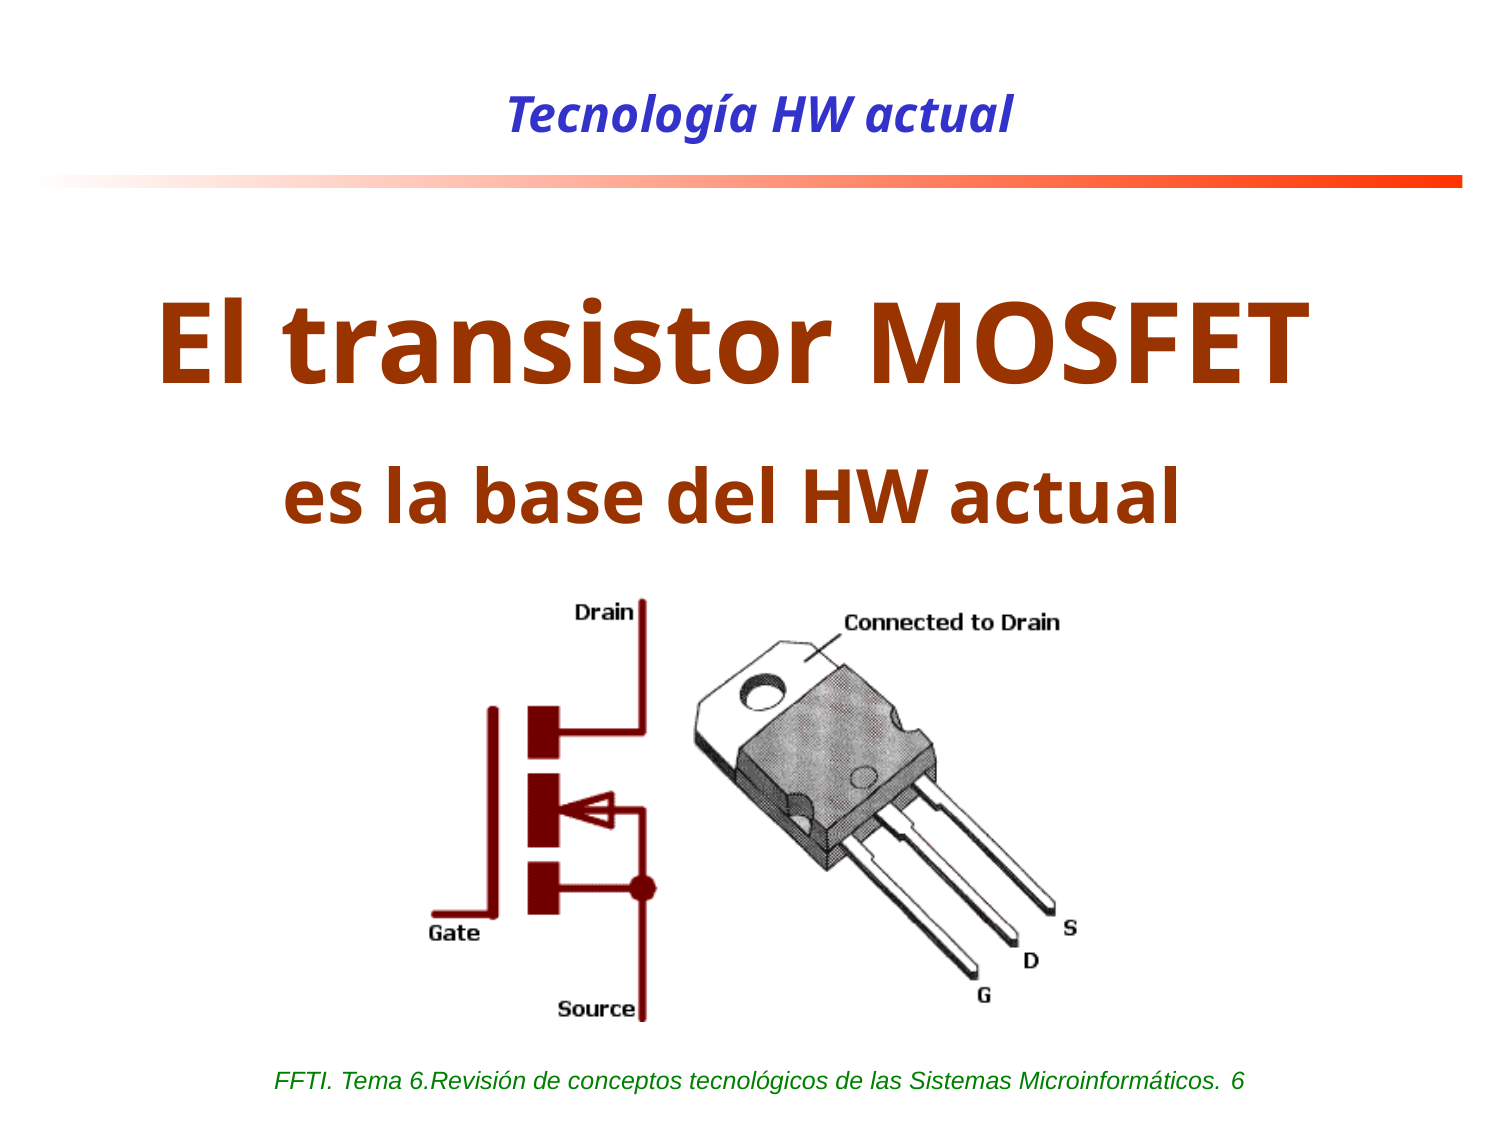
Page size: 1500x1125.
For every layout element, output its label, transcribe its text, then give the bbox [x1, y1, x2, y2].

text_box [759, 176, 763, 187]
picture [428, 595, 1113, 1022]
footer FFTI. Tema 6.Revisión de conceptos tecnológicos de las Sistemas Microinformáticos. 6 [68, 1056, 1451, 1103]
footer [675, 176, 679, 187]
title Tecnología HW actual [68, 49, 1451, 176]
table_cell 1 [843, 176, 847, 187]
text_box El transistor MOSFET es la base del HW actual [15, 263, 1451, 888]
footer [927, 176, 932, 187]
